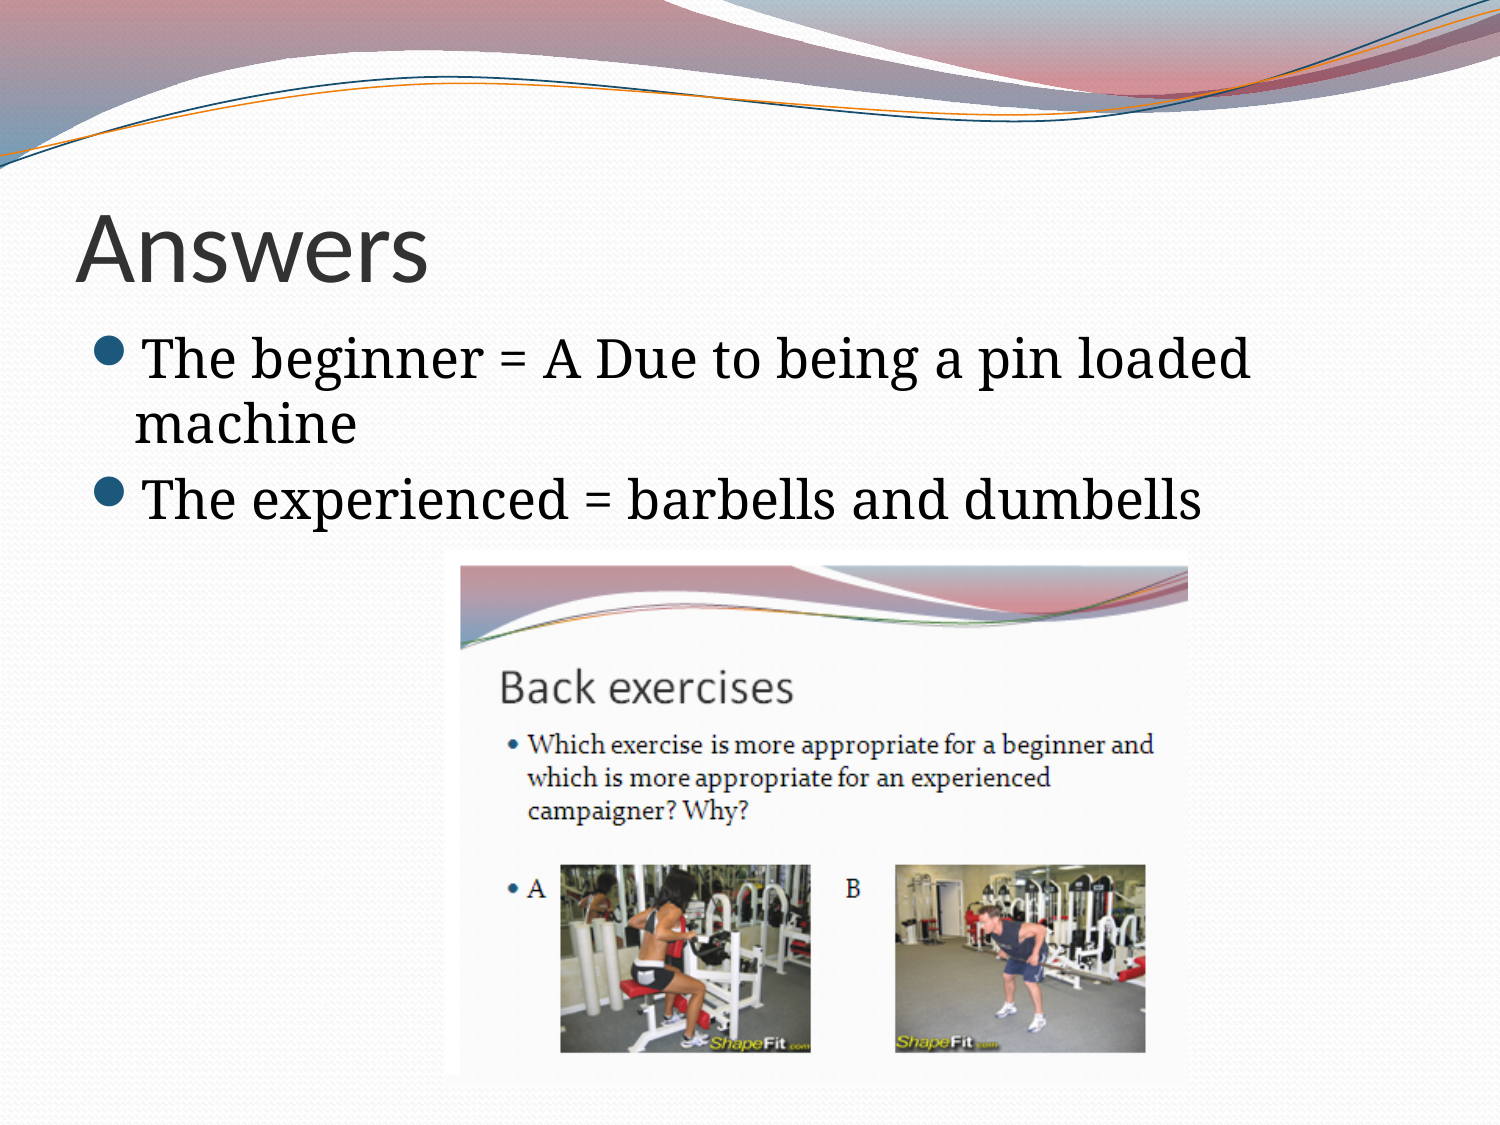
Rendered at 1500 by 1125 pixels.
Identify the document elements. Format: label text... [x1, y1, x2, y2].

title Answers [75, 115, 1425, 303]
picture [445, 550, 1188, 1086]
list The beginner = A Due to being a pin loaded machine The experienced = barbells and dumbells [75, 317, 1425, 1038]
